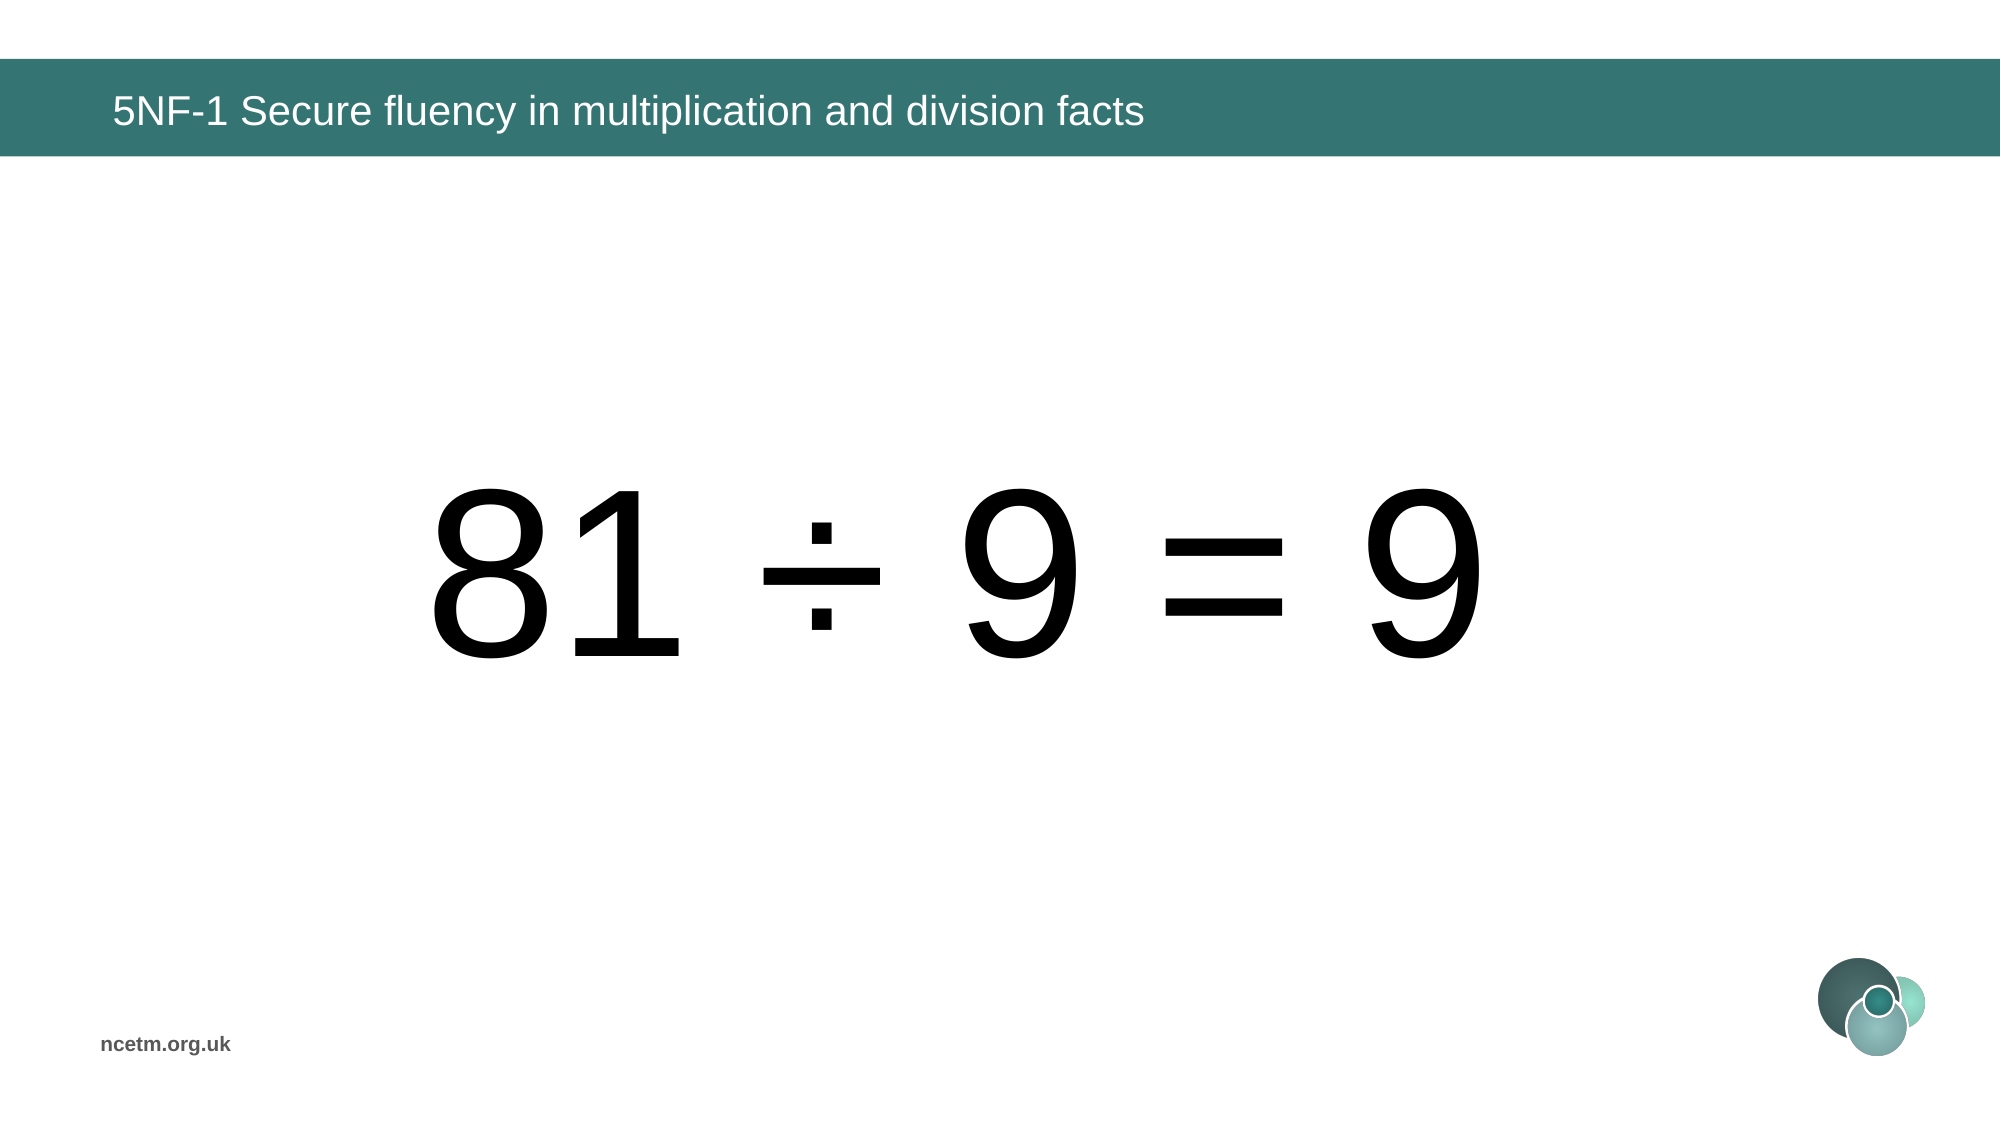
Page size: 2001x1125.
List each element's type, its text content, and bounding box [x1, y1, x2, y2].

picture [1818, 958, 1925, 1056]
title 5NF-1 Secure fluency in multiplication and division facts [97, 76, 1945, 147]
text_box 81 ÷ 9 = [409, 409, 1342, 712]
text_box 9 [1342, 409, 1506, 712]
